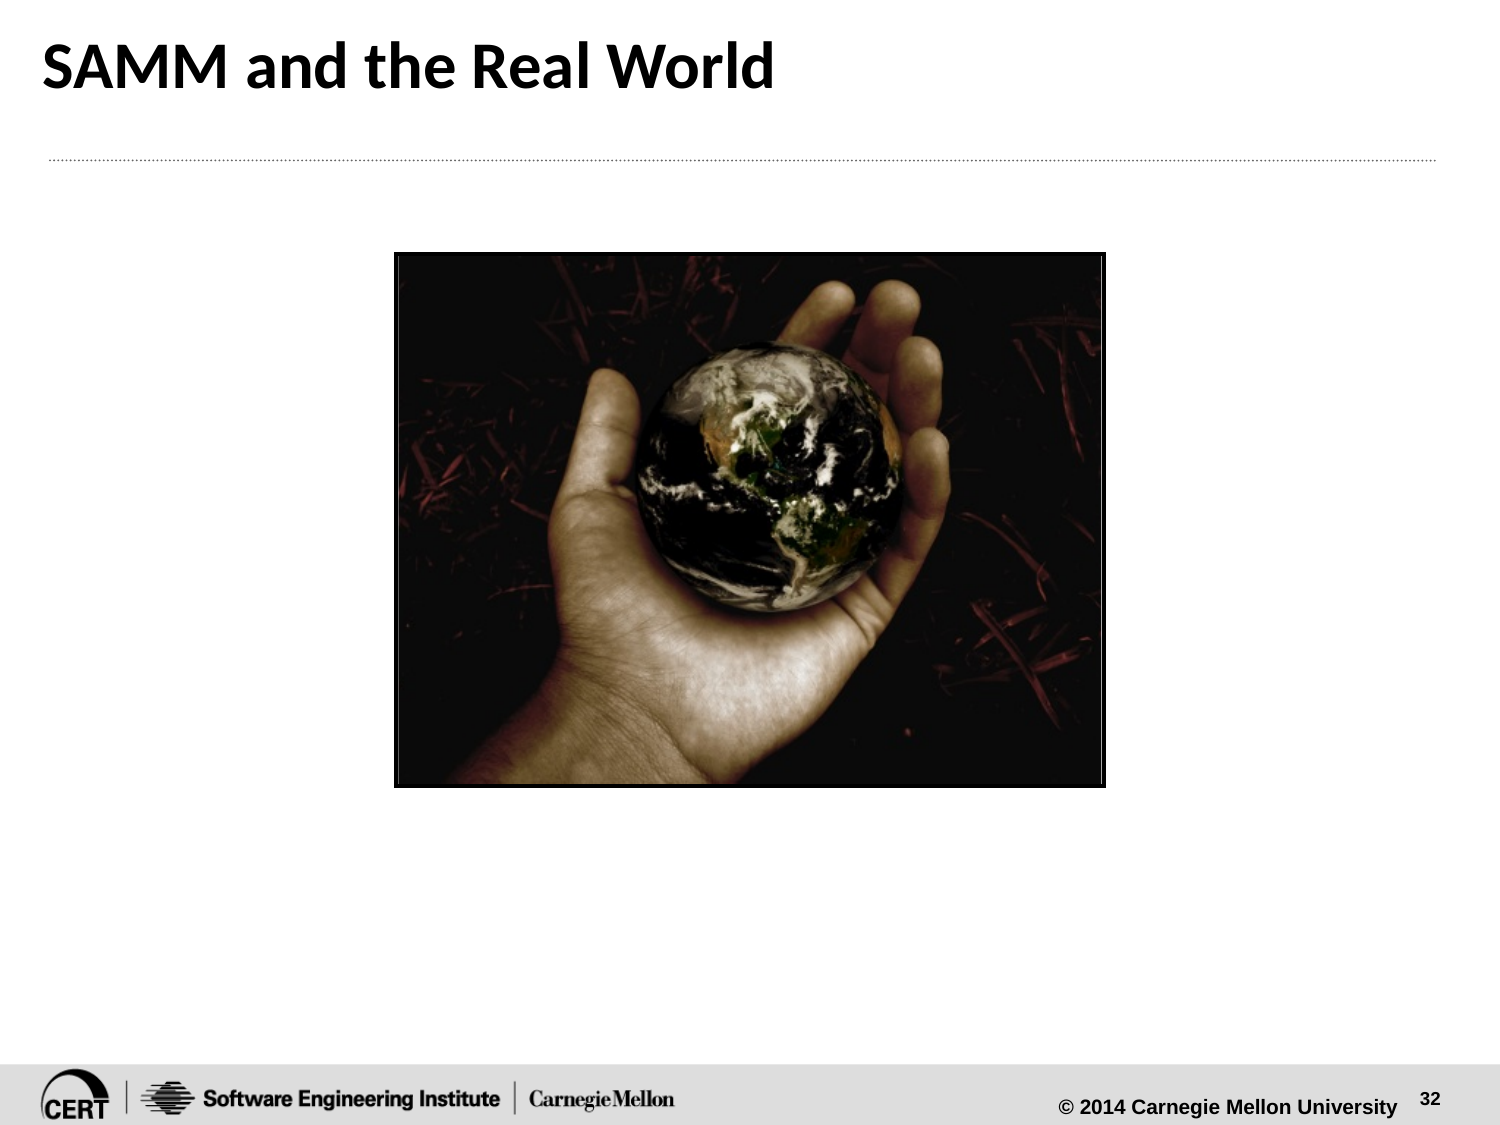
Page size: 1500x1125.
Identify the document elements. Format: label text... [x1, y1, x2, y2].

title SAMM and the Real World [42, 37, 1434, 155]
picture [398, 256, 1102, 784]
picture [24, 1065, 688, 1125]
